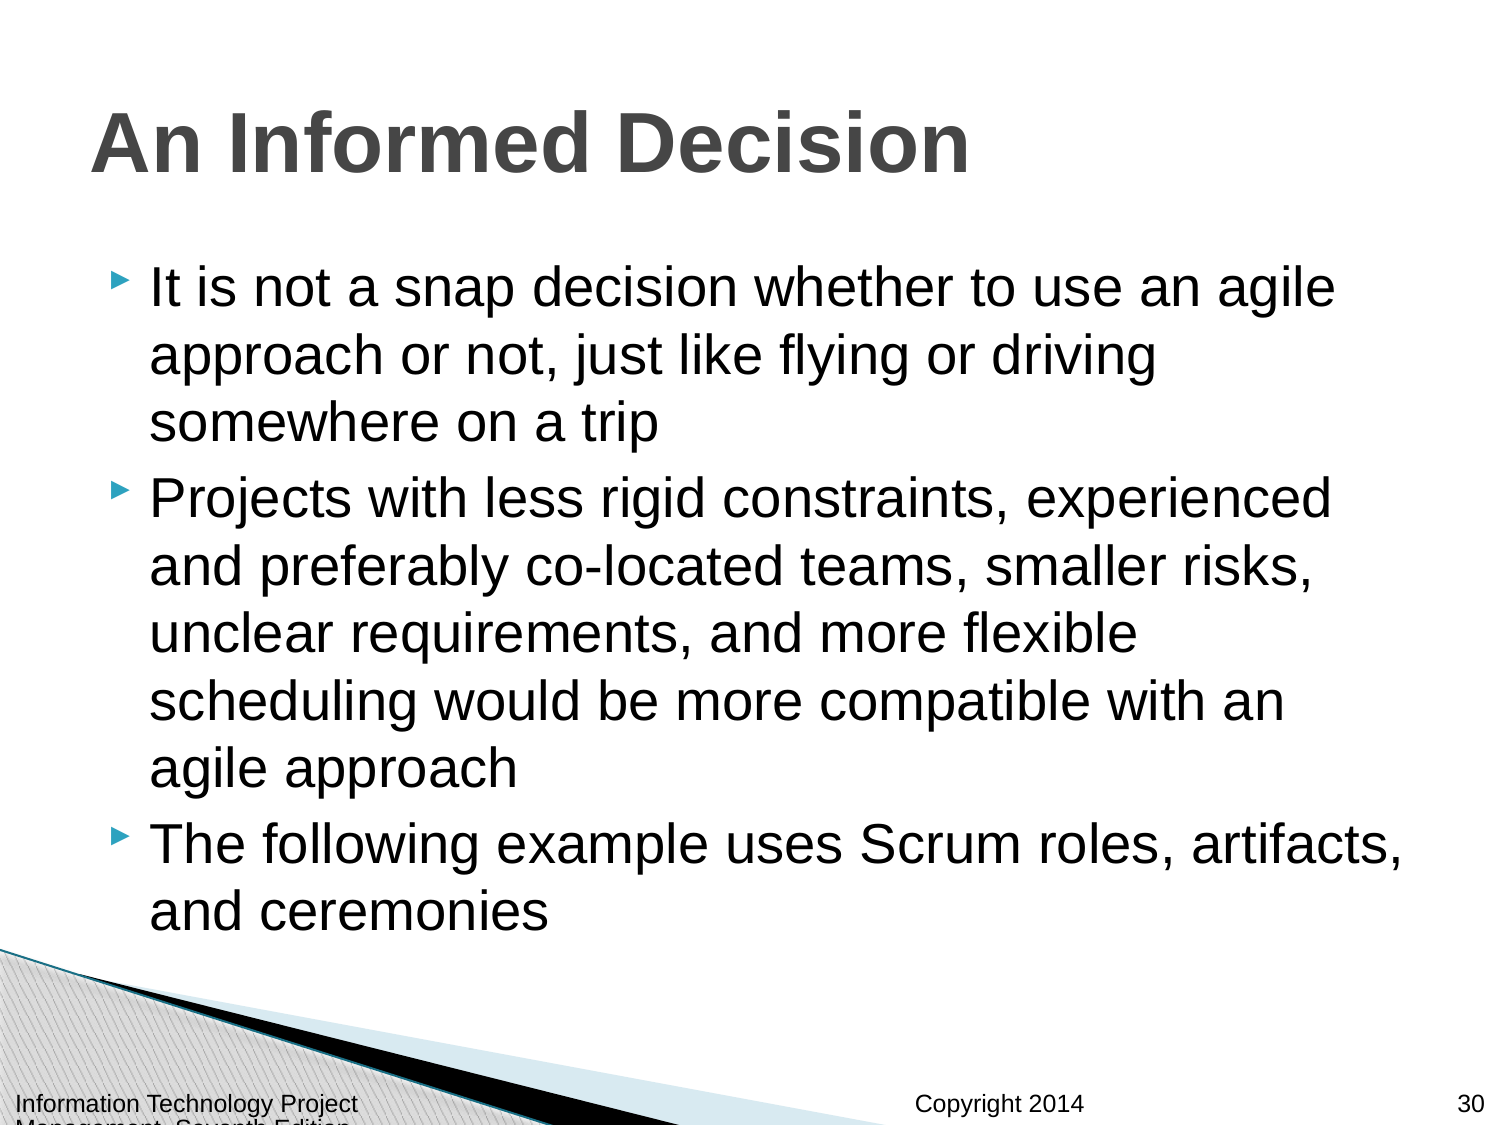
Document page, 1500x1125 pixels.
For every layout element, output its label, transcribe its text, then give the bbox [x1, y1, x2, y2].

slide_number 30 [1408, 1065, 1500, 1125]
list It is not a snap decision whether to use an agile approach or not, just like flying or driving somewhere on a trip Projects with less rigid constraints, experienced and preferably co-located teams, smaller risks, unclear requirements, and more flexible scheduling would be more compatible with an agile approach The following example uses Scrum roles, artifacts, and ceremonies [74, 242, 1426, 986]
footer Information Technology Project Management, Seventh Edition [0, 1065, 388, 1125]
title An Informed Decision [75, 45, 1425, 233]
